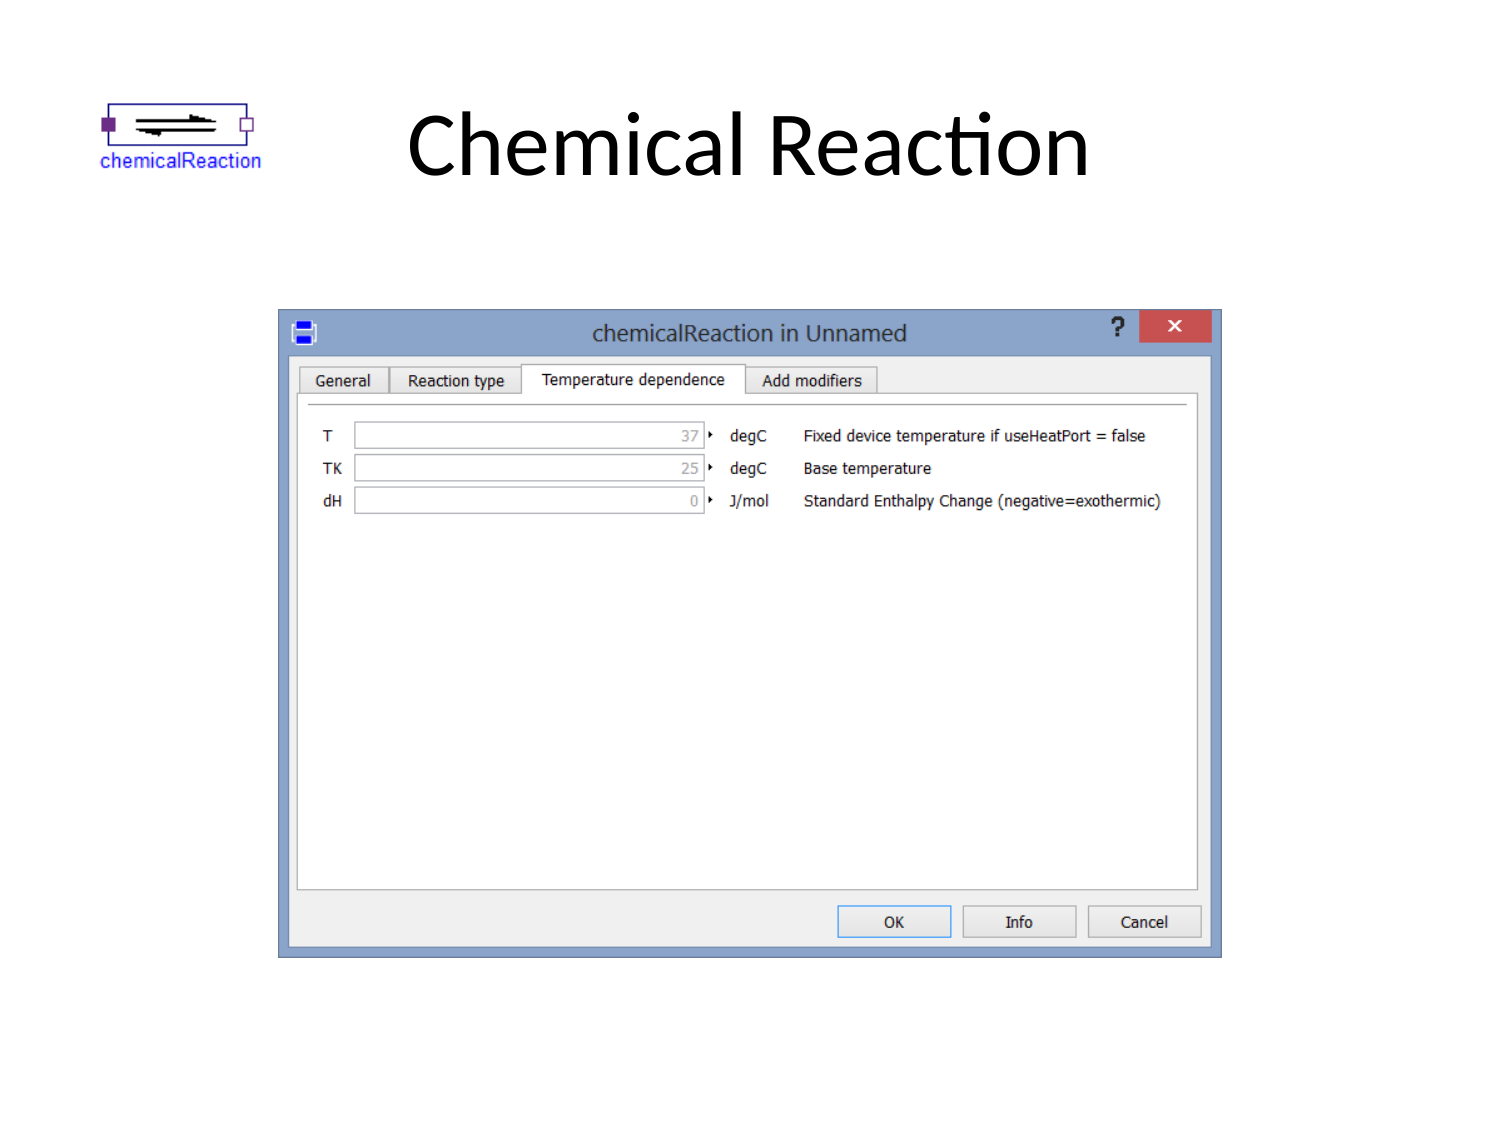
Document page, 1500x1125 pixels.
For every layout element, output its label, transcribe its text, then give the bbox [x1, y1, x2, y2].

picture [64, 66, 287, 187]
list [278, 309, 1222, 959]
title Chemical Reaction [75, 45, 1425, 233]
